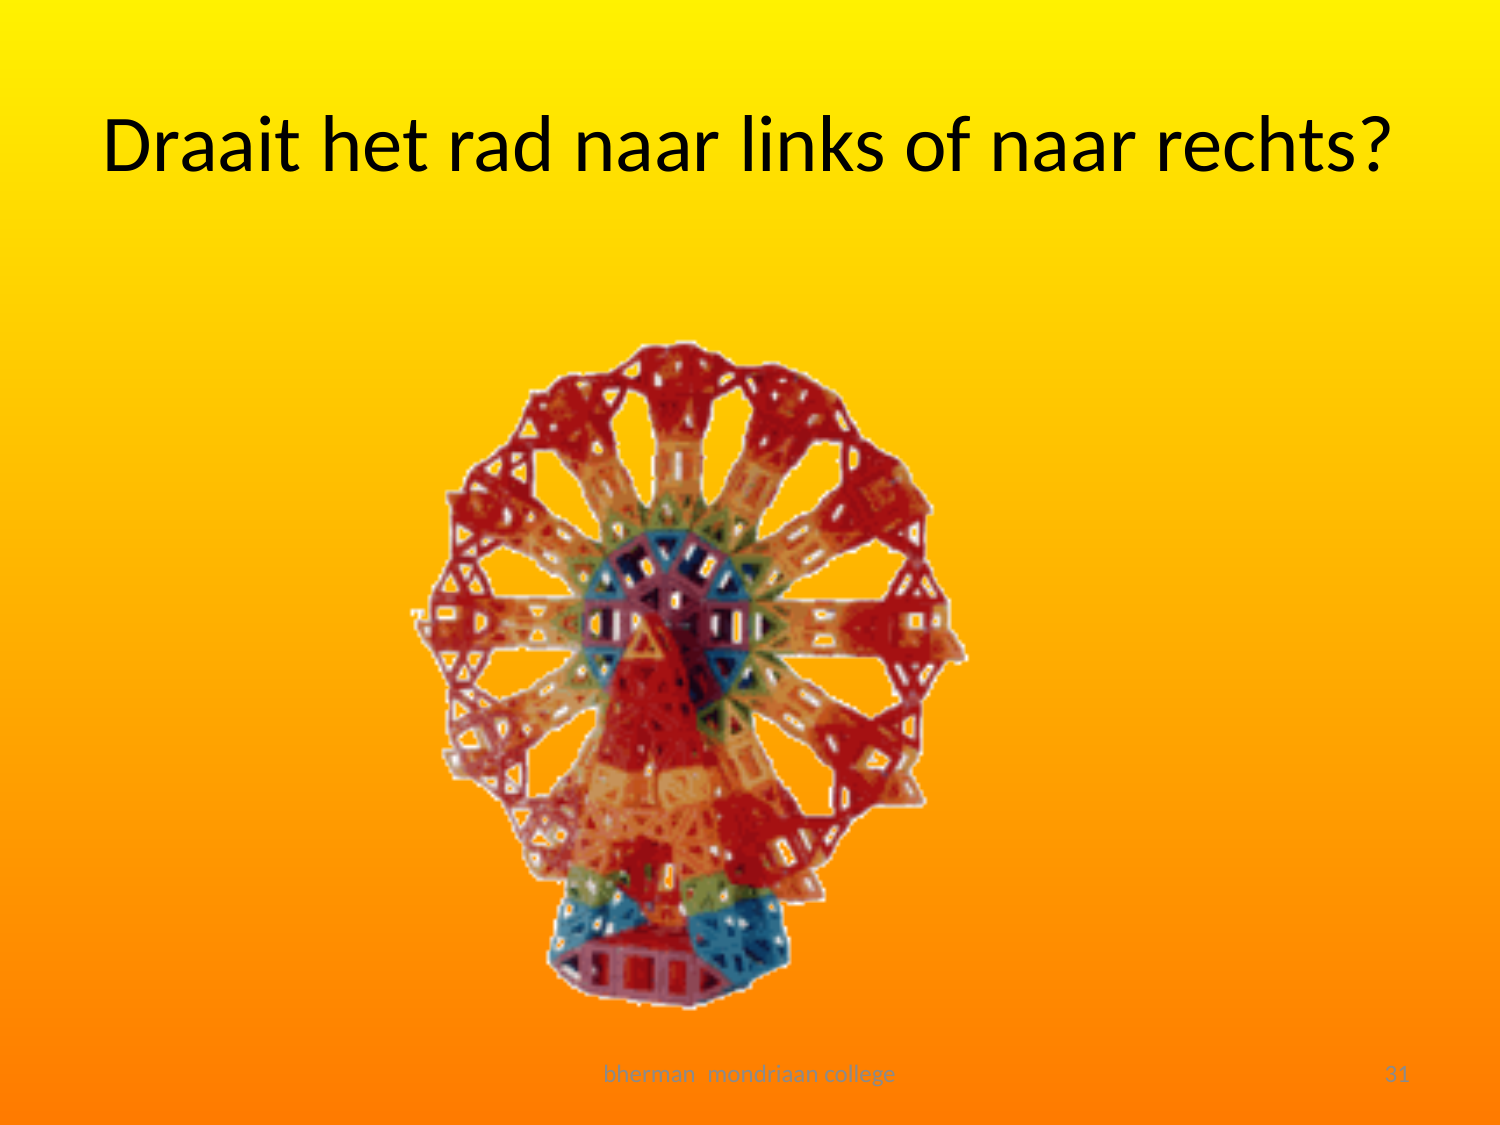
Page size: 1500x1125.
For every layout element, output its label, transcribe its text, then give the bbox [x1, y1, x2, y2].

footer bherman mondriaan college [512, 1042, 988, 1103]
title Draait het rad naar links of naar rechts? [75, 45, 1425, 233]
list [398, 327, 973, 1025]
slide_number 31 [1074, 1042, 1425, 1103]
